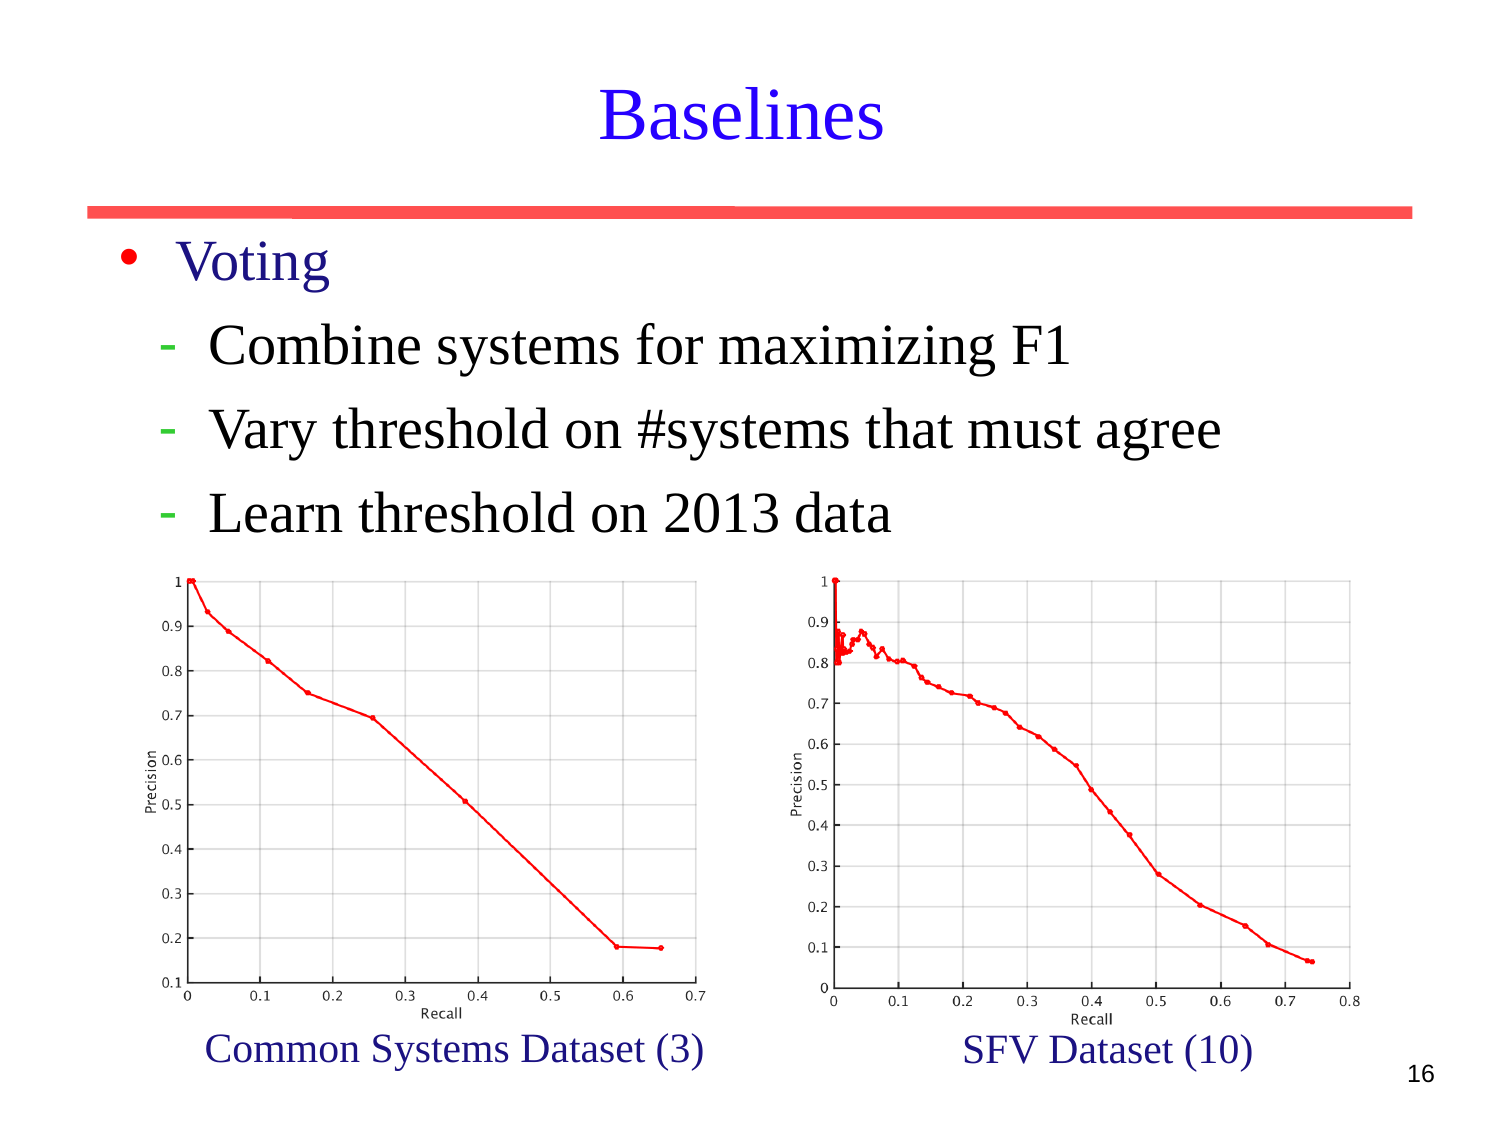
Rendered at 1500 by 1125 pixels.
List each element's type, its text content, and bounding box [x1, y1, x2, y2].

text_box Common Systems Dataset (3) [189, 1046, 720, 1078]
slide_number 16 [1137, 1049, 1451, 1125]
text_box Baselines [583, 57, 901, 162]
text_box SFV Dataset (10) [947, 1052, 1270, 1080]
text_box Voting Combine systems for maximizing F1 Vary threshold on #systems that must agree Learn threshold on 2013 data [104, 214, 1351, 543]
picture [101, 543, 1413, 1044]
